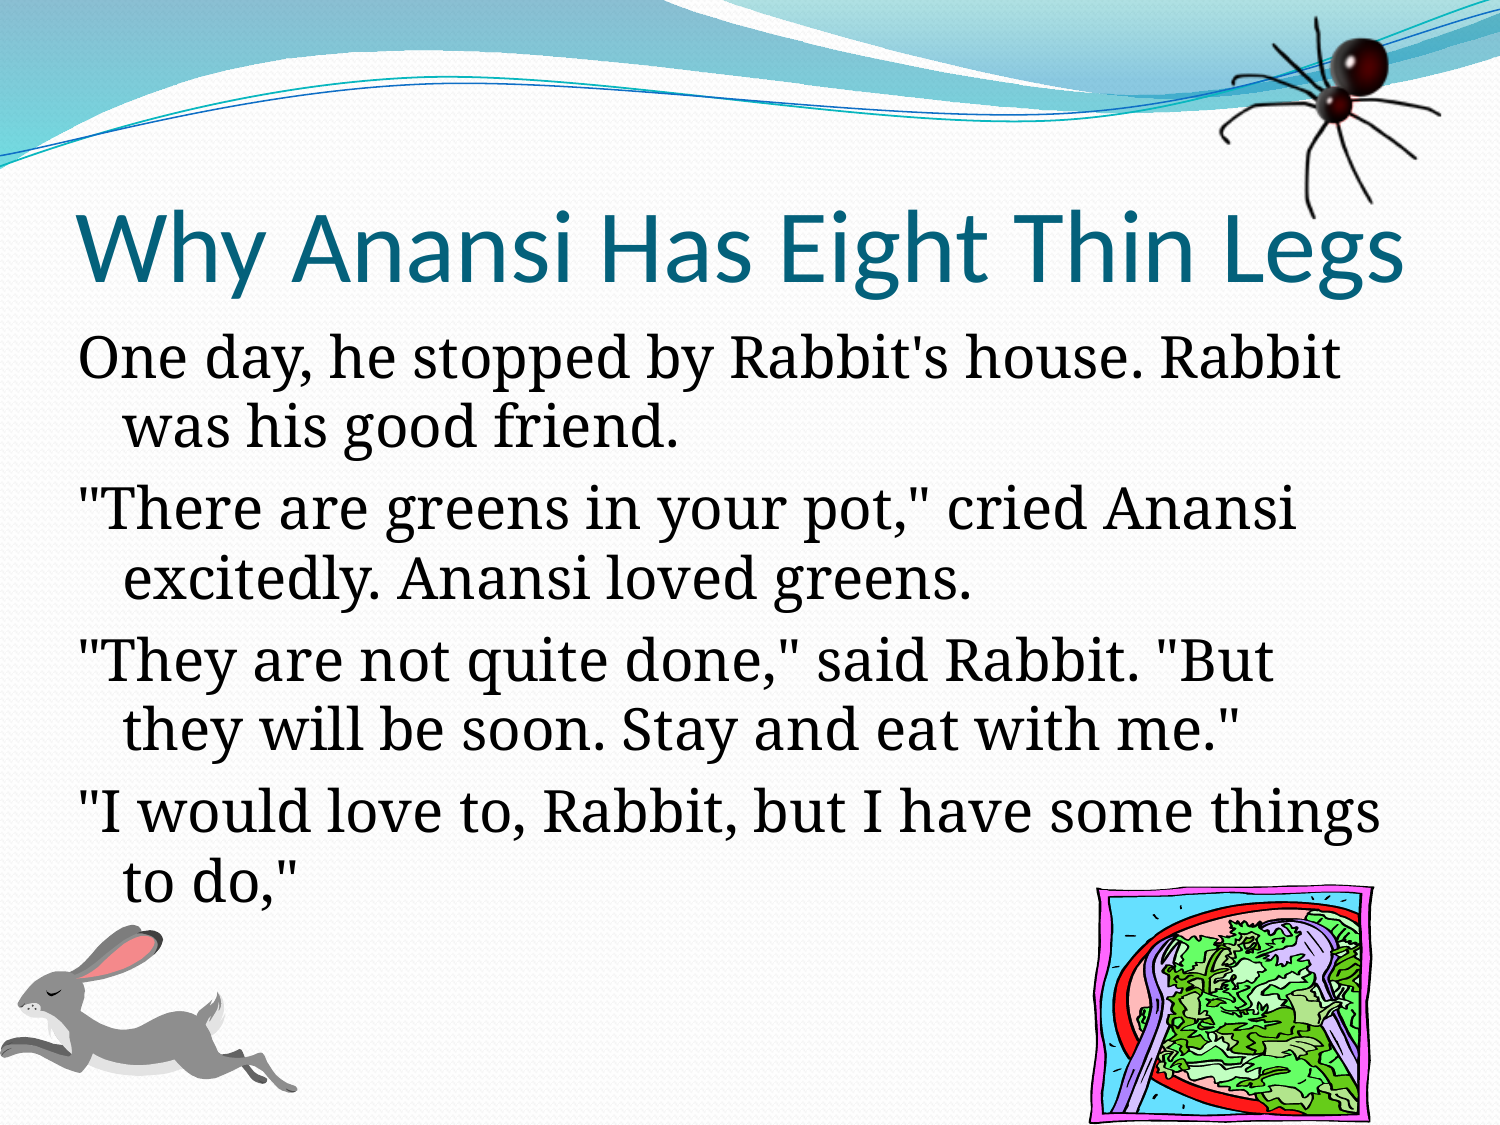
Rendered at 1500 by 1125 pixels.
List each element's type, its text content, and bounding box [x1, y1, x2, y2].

title Why Anansi Has Eight Thin Legs [75, 115, 1425, 303]
picture [0, 924, 298, 1093]
picture [1087, 884, 1376, 1125]
picture [1212, 0, 1451, 238]
list One day, he stopped by Rabbit's house. Rabbit was his good friend. "There are greens in your pot," cried Anansi excitedly. Anansi loved greens. "They are not quite done," said Rabbit. "But they will be soon. Stay and eat with me." "I would love to, Rabbit, but I have some things to do," [62, 312, 1413, 1033]
